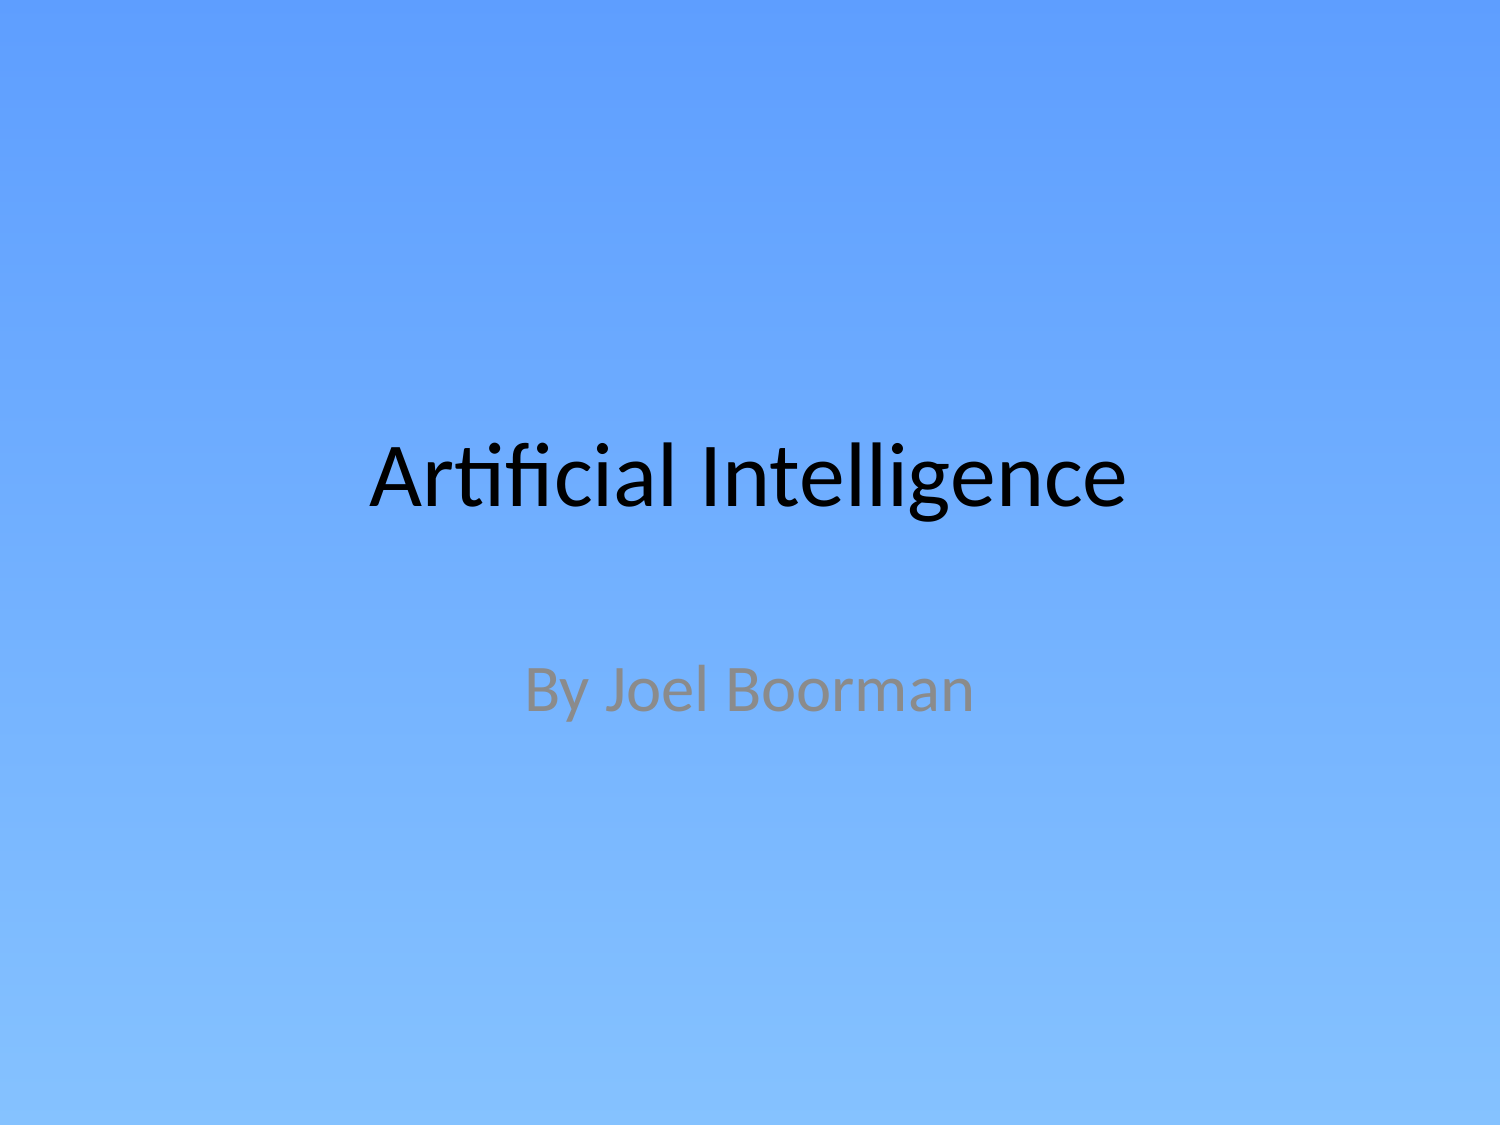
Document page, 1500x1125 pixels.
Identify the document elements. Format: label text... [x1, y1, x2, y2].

title Artificial Intelligence [112, 349, 1388, 591]
subtitle By Joel Boorman [225, 637, 1275, 925]
